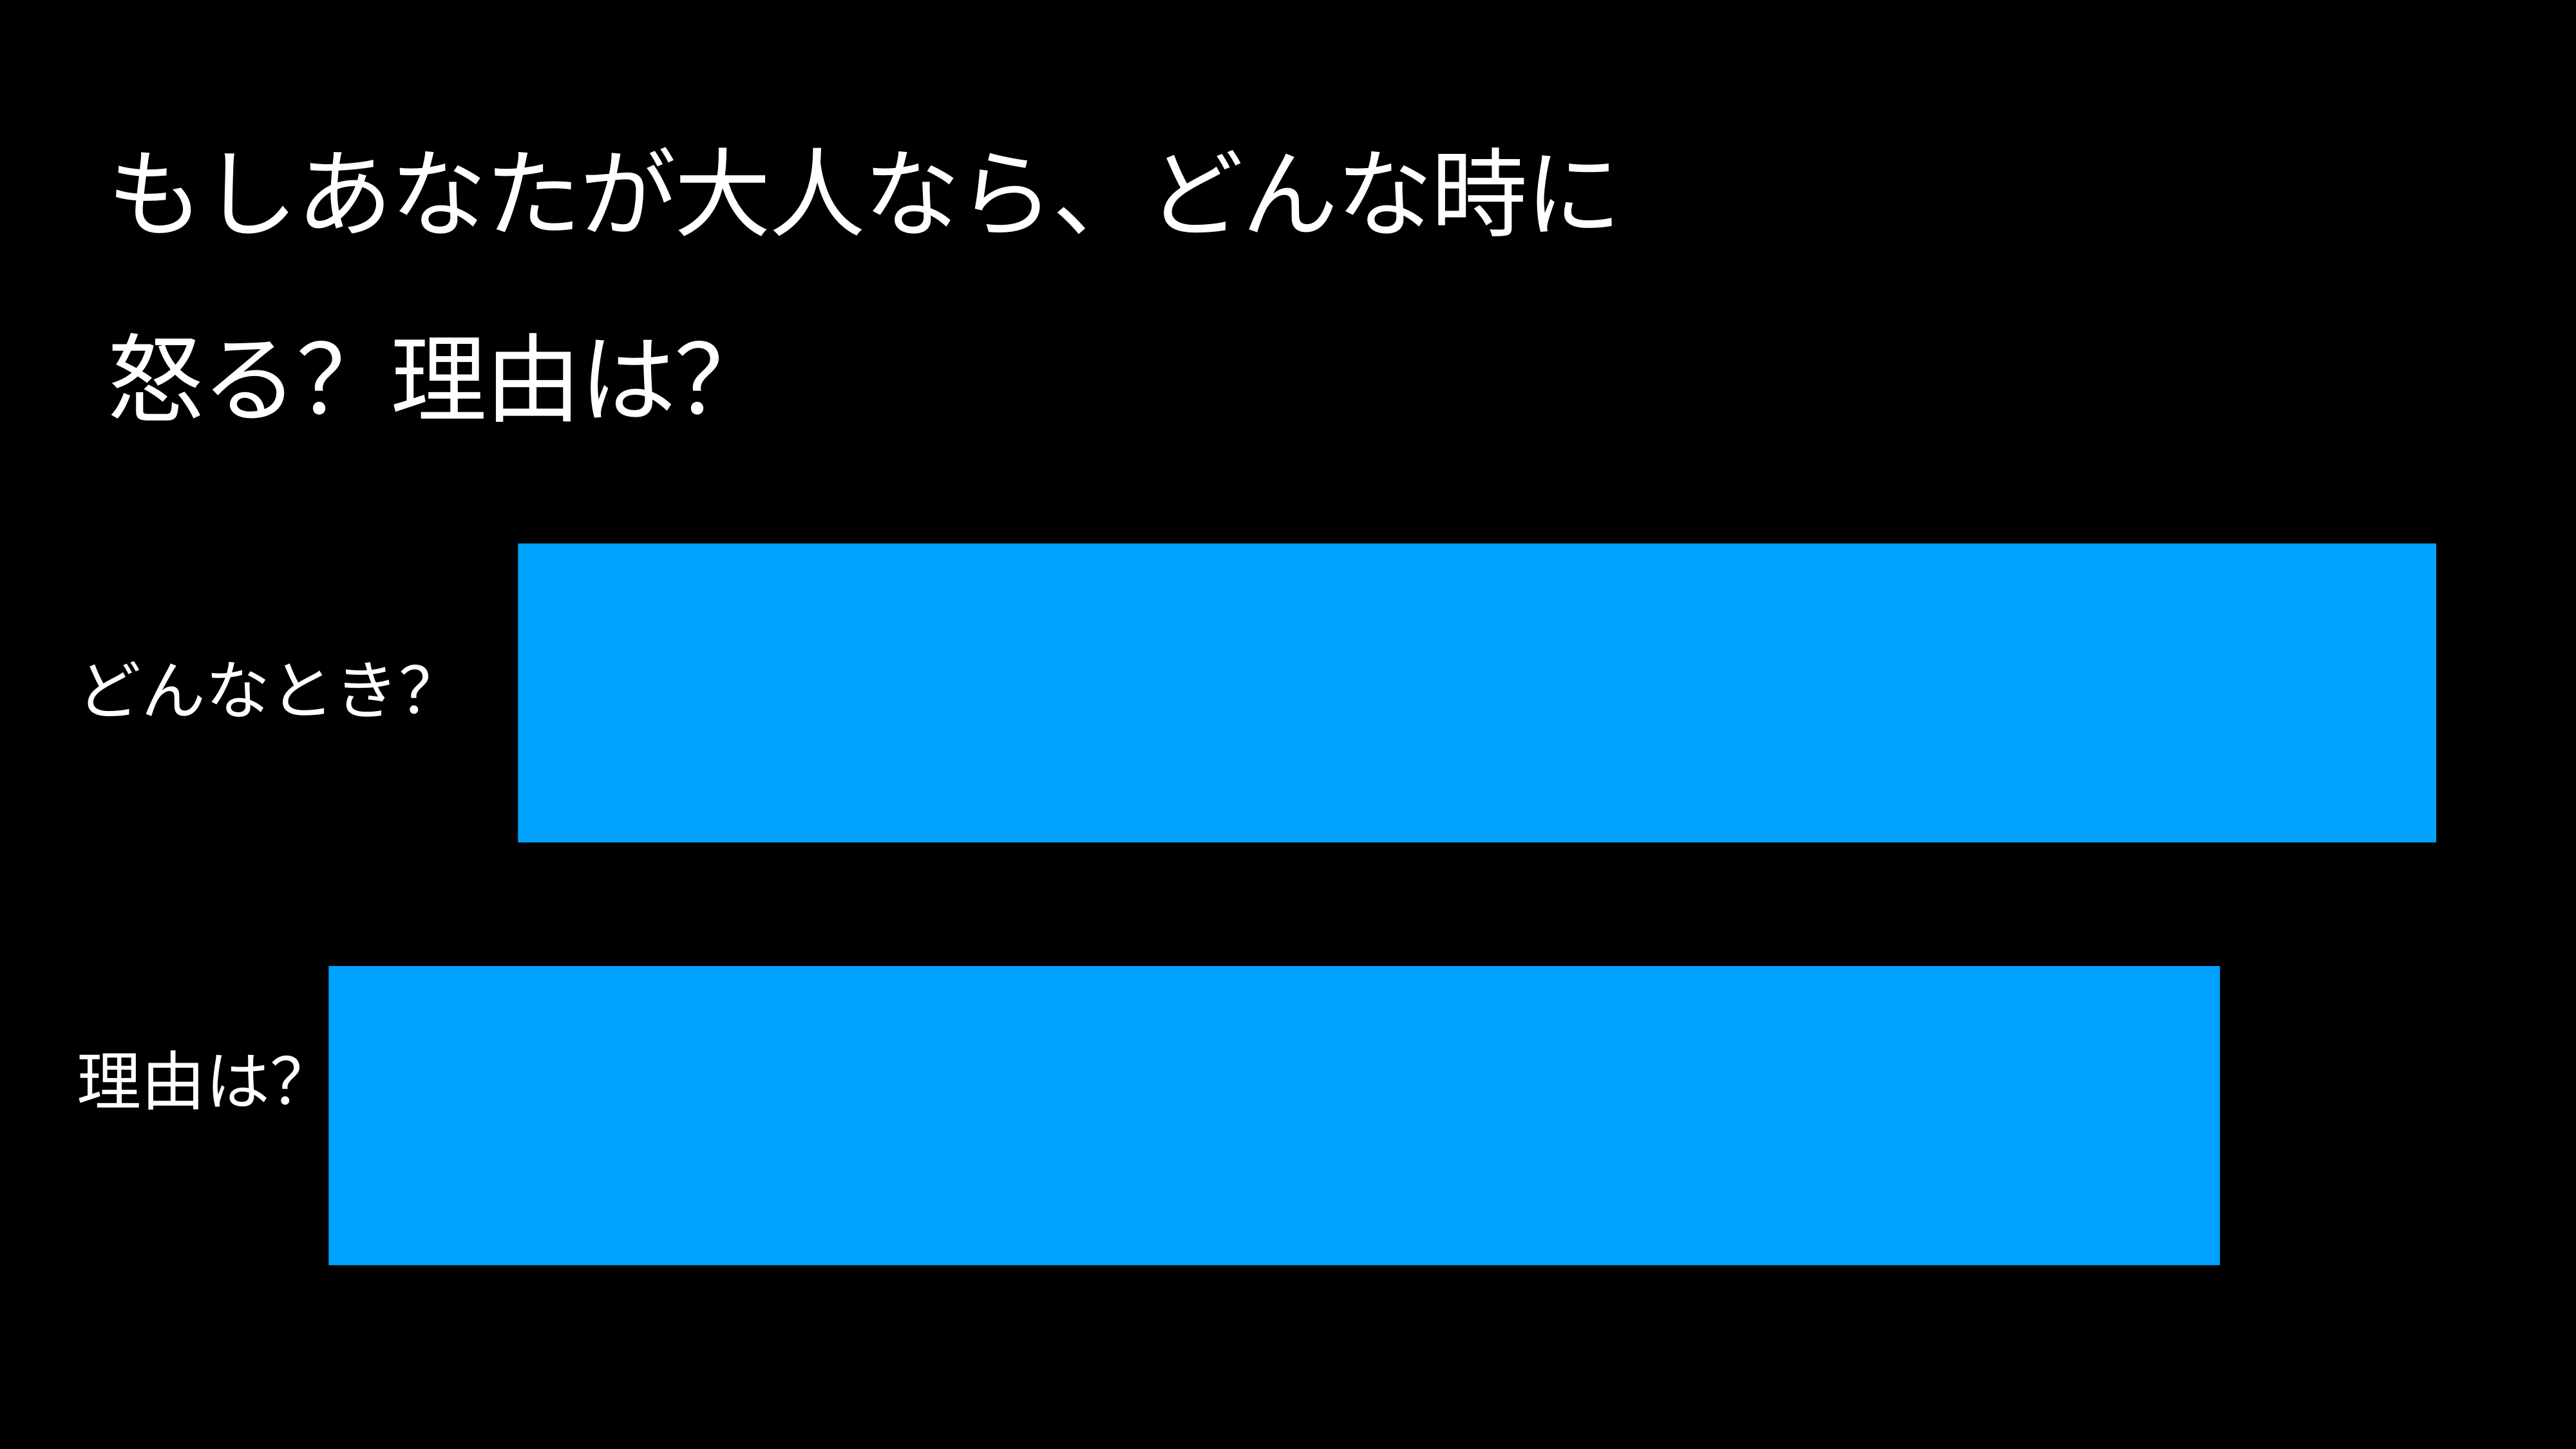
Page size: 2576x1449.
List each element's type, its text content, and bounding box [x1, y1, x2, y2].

title もしあなたが大人なら、どんな時に 怒る？理由は？ [101, 0, 2423, 482]
text_box [328, 966, 2221, 1265]
text_box 理由は？ [71, 1044, 341, 1124]
text_box [518, 543, 2436, 843]
text_box どんなとき？ [71, 652, 469, 734]
